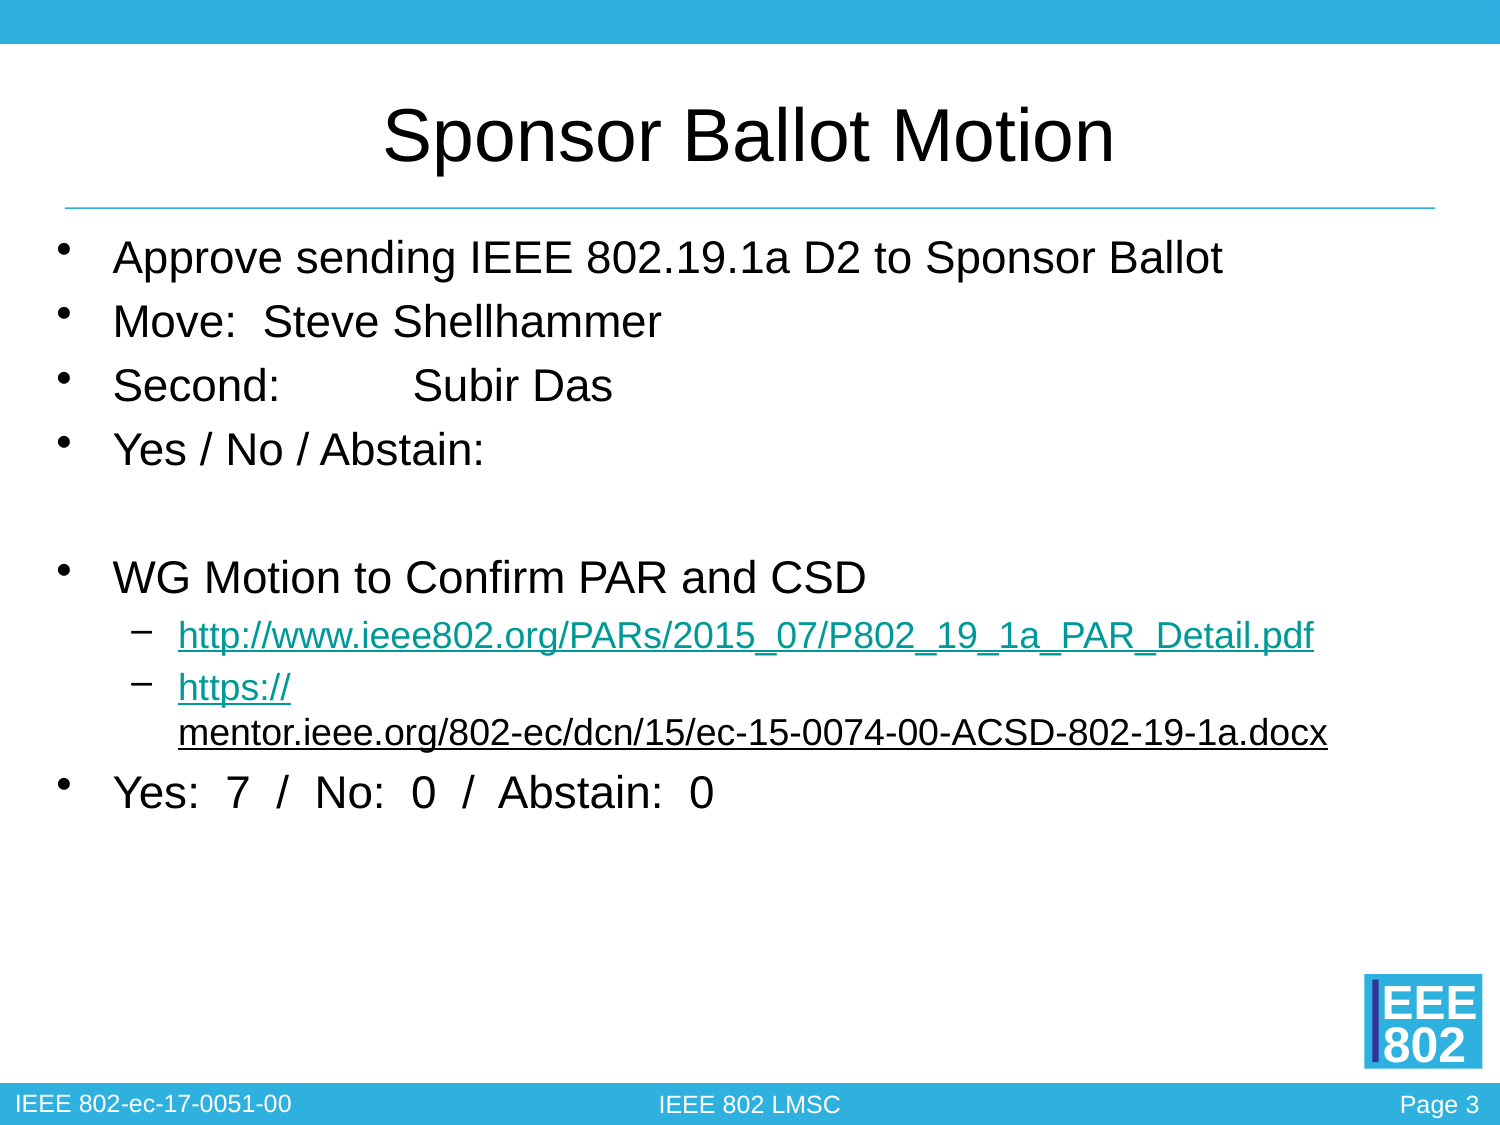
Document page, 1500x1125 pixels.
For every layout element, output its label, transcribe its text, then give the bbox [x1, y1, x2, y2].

list Approve sending IEEE 802.19.1a D2 to Sponsor Ballot Move: Steve Shellhammer Second: Subir Das Yes / No / Abstain: WG Motion to Confirm PAR and CSD http://www.ieee802.org/PARs/2015_07/P802_19_1a_PAR_Detail.pdf https://mentor.ieee.org/802-ec/dcn/15/ec-15-0074-00-ACSD-802-19-1a.docx Yes: 7 / No: 0 / Abstain: 0 [41, 220, 1425, 1063]
title Sponsor Ballot Motion [75, 66, 1425, 197]
